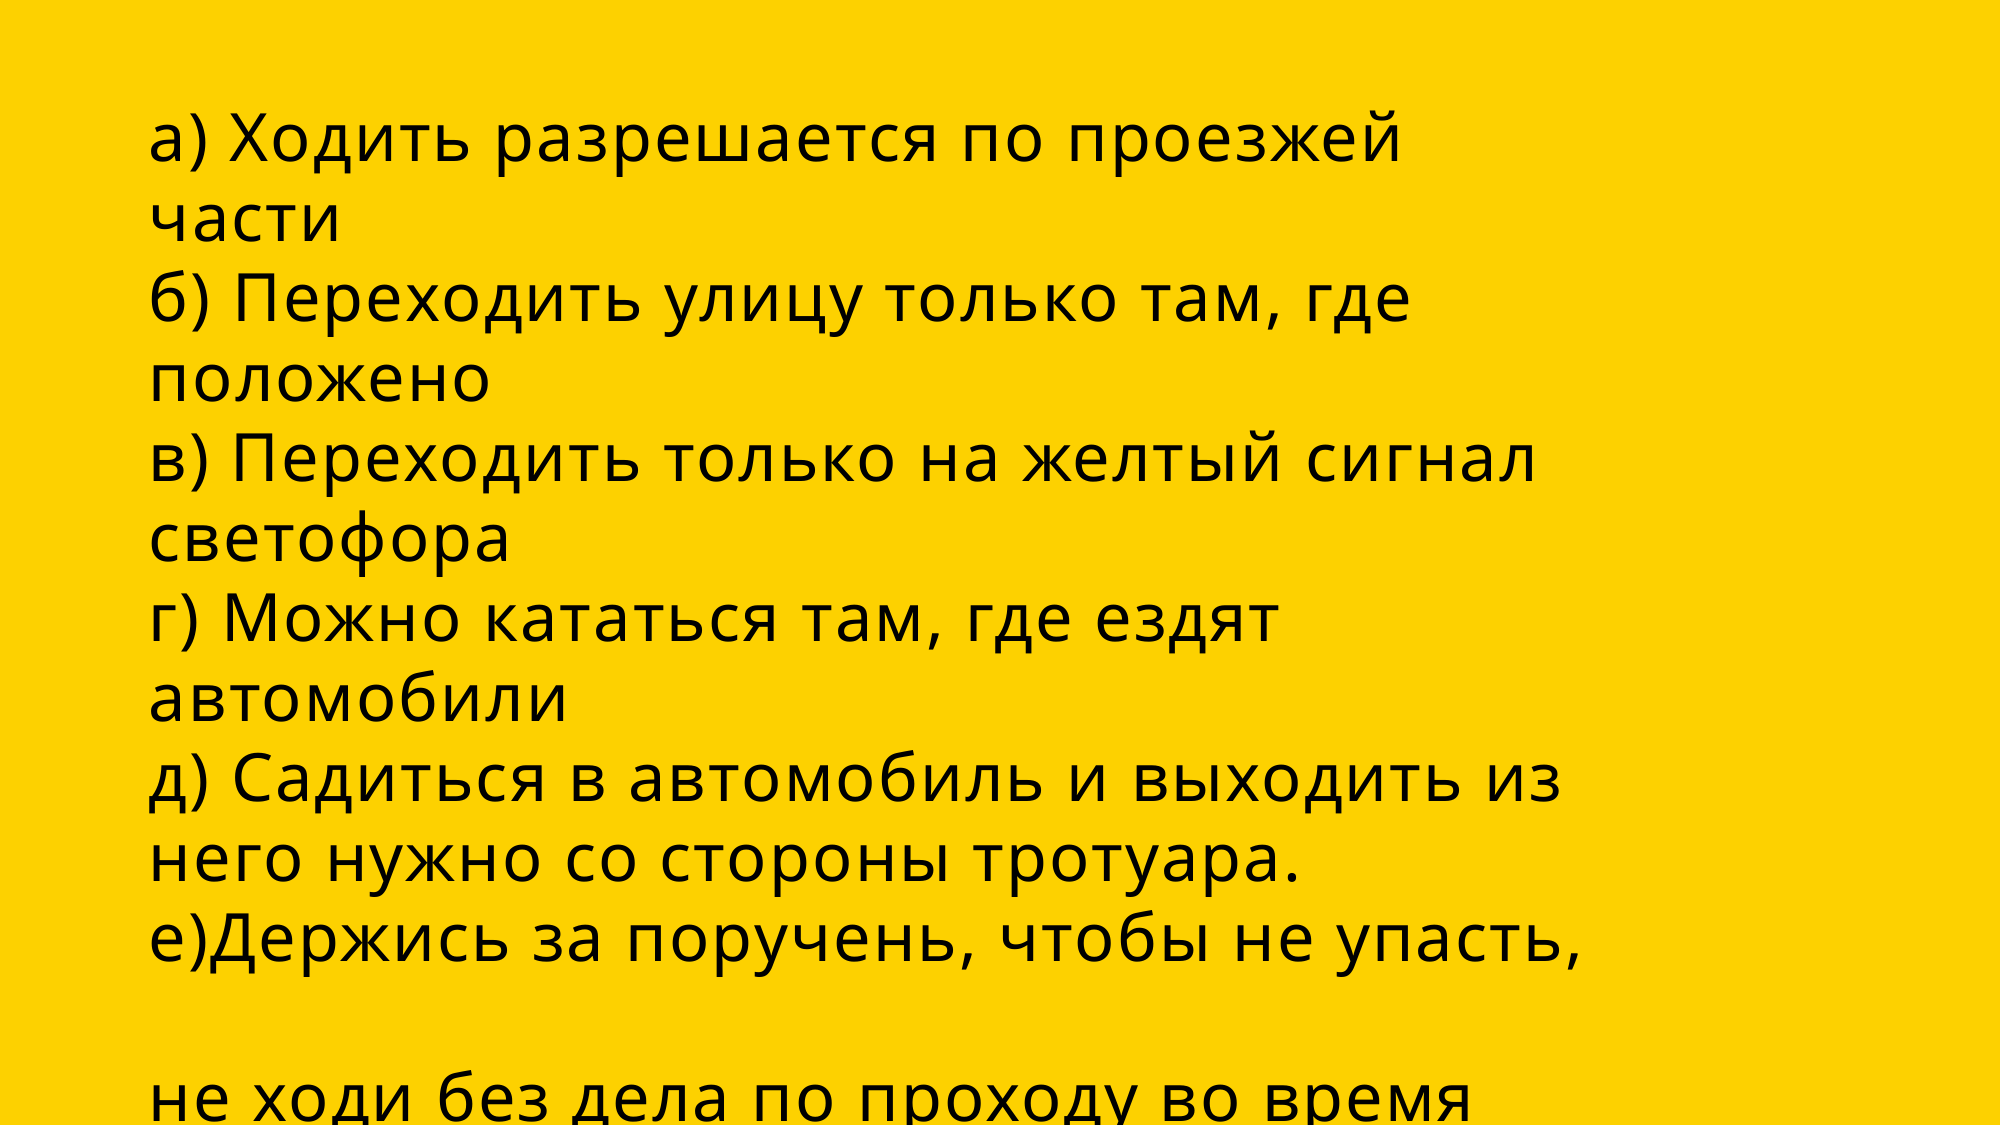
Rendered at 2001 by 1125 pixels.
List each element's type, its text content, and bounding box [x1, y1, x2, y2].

text_box а) Ходить разрешается по проезжей части б) Переходить улицу только там, где положено в) Переходить только на желтый сигнал светофора г) Можно кататься там, где ездят автомобили д) Садиться в автомобиль и выходить из него нужно со стороны тротуара. е)Держись за поручень, чтобы не упасть, не ходи без дела по проходу во время движения [133, 87, 1610, 1125]
